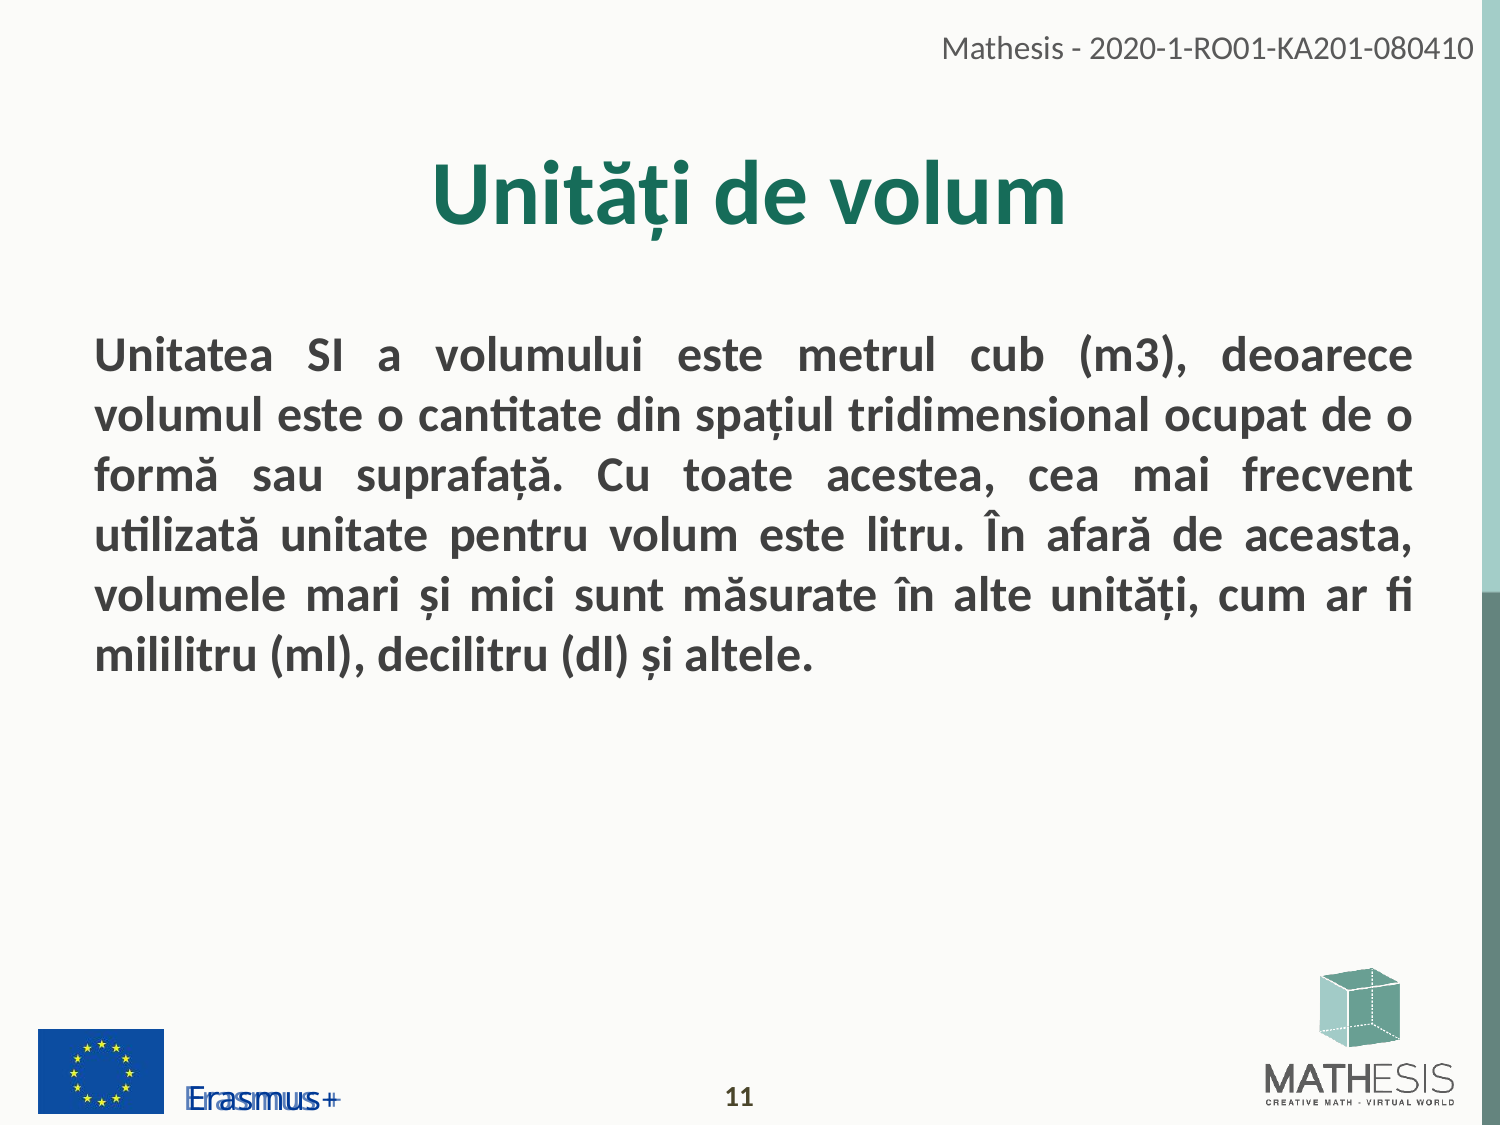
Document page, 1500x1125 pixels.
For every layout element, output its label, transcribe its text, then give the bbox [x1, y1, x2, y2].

list Unitatea SI a volumului este metrul cub (m3), deoarece volumul este o cantitate din spațiul tridimensional ocupat de o formă sau suprafață. Cu toate acestea, cea mai frecvent utilizată unitate pentru volum este litru. În afară de aceasta, volumele mari și mici sunt măsurate în alte unități, cum ar fi mililitru (ml), decilitru (dl) și altele. [79, 314, 1430, 1057]
title Unități de volum [75, 125, 1425, 313]
picture [38, 1029, 164, 1114]
